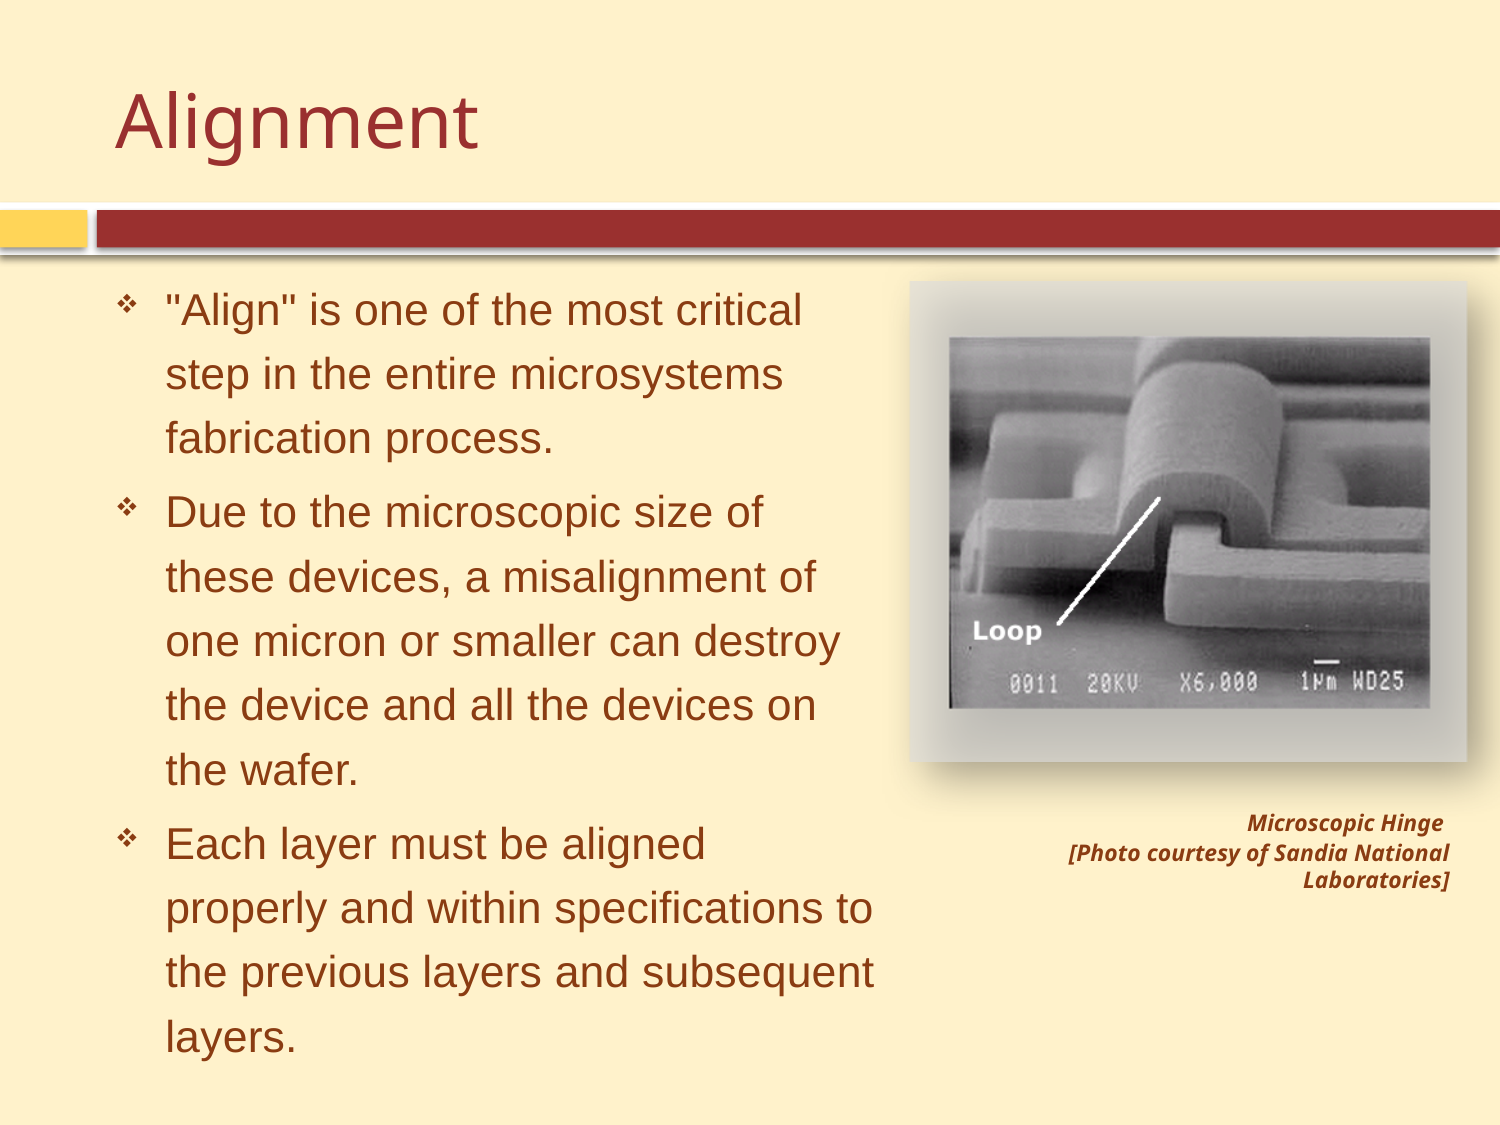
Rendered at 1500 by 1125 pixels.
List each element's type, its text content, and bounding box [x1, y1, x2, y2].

text_box Microscopic Hinge [Photo courtesy of Sandia National Laboratories] [1029, 801, 1465, 901]
picture [909, 281, 1468, 762]
list "Align" is one of the most critical step in the entire microsystems fabrication process. Due to the microscopic size of these devices, a misalignment of one micron or smaller can destroy the device and all the devices on the wafer. Each layer must be aligned properly and within specifications to the previous layers and subsequent layers. [100, 262, 896, 1069]
title Alignment [100, 37, 1438, 200]
